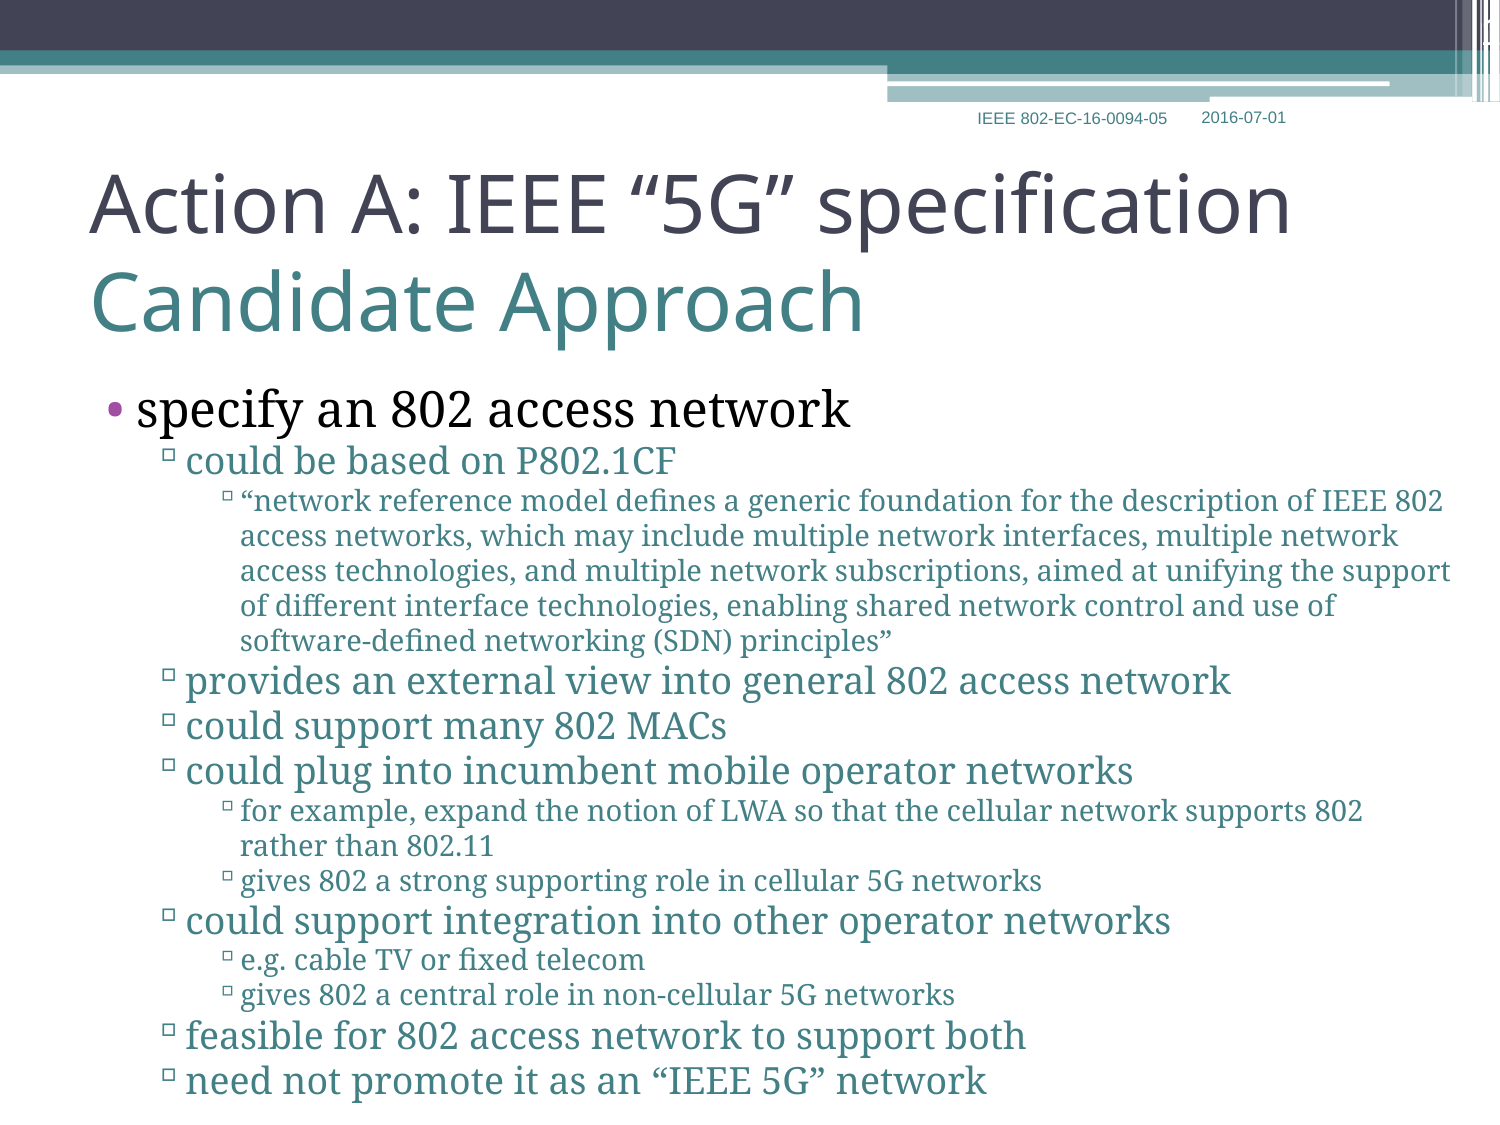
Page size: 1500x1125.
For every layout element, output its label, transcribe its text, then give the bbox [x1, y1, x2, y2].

text_box [1490, 61, 1500, 102]
text_box Action A: IEEE “5G” specification Candidate Approach • specify an 802 access network could be based on P802.1CF “network reference model defines a generic foundation for the description of IEEE 802 access networks, which may include multiple network interfaces, multiple network access technologies, and multiple network subscriptions, aimed at unifying the support of different interface technologies, enabling shared network control and use of software-defined networking (SDN) principles” provides an external view into general 802 access network could support many 802 MACs could plug into incumbent mobile operator networks for example, expand the notion of LWA so that the cellular network supports 802 rather than 802.11 gives 802 a strong supporting role in cellular 5G networks could support integration into other operator networks e.g. cable TV or fixed telecom gives 802 a central role in non-cellular 5G networks feasible for 802 access network to support both need not promote it as an “IEEE 5G” network [89, 149, 1453, 1102]
text_box 10 [1343, 0, 1500, 61]
